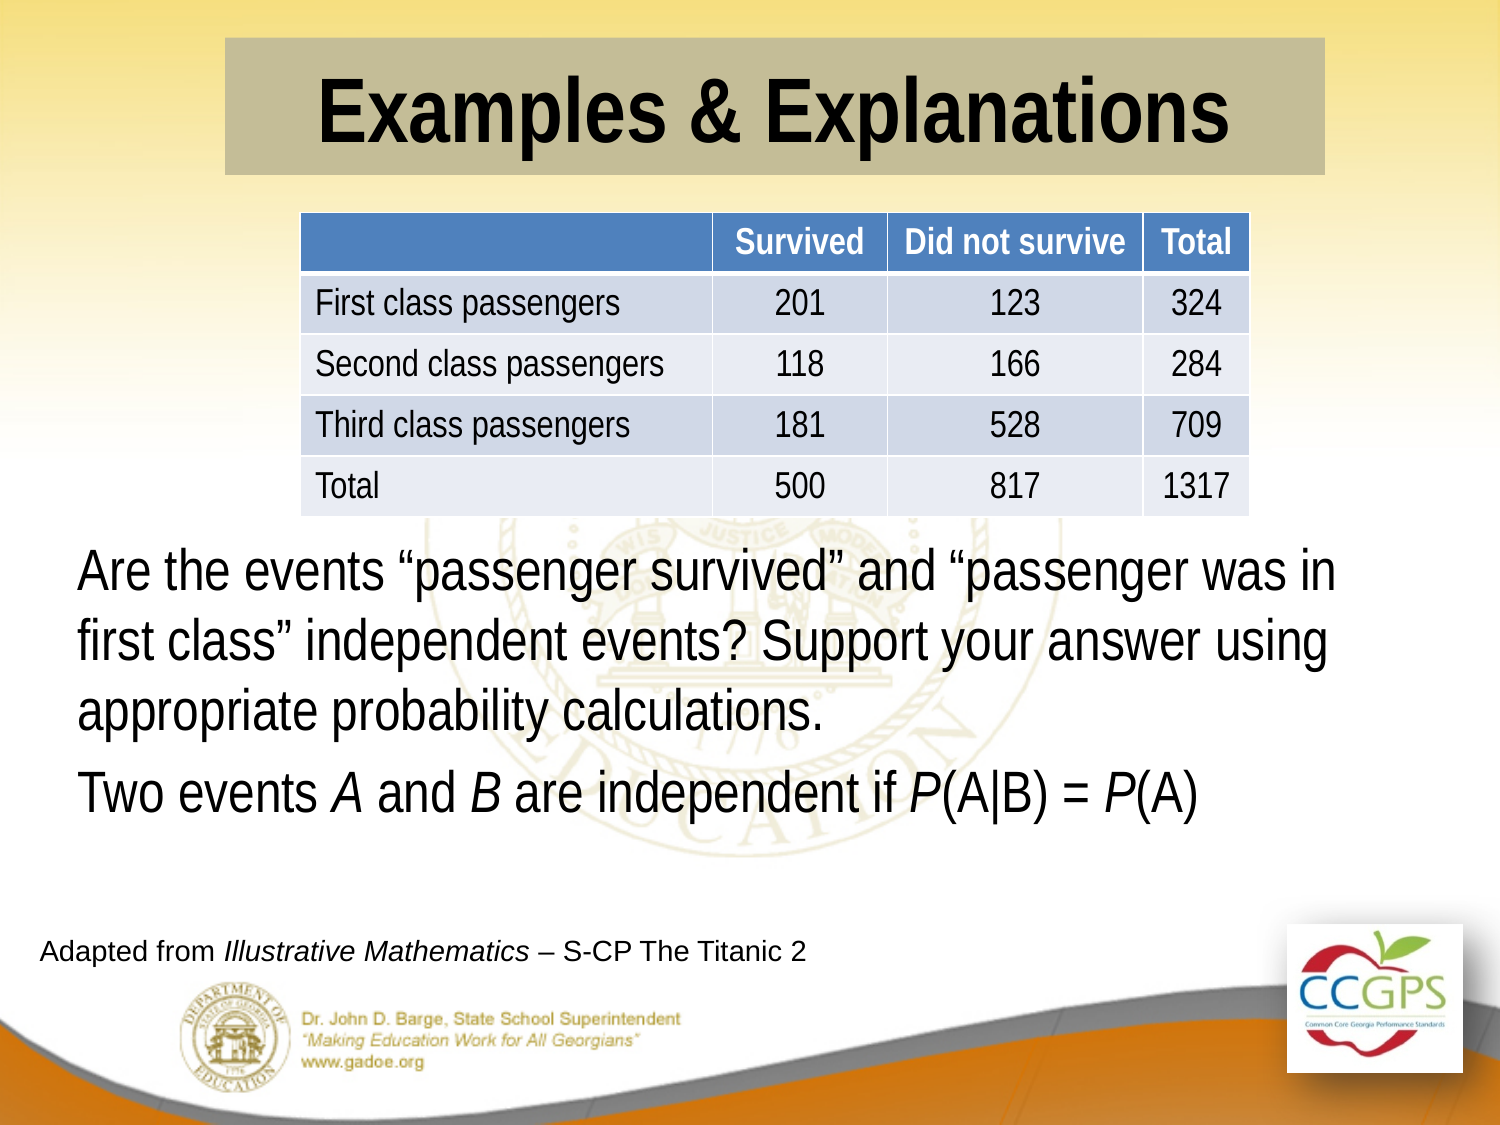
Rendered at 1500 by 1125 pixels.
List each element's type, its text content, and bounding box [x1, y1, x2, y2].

table_header Total [1144, 213, 1249, 271]
table_cell 201 [713, 276, 887, 333]
table_cell 123 [888, 276, 1142, 333]
table_cell 528 [888, 396, 1142, 455]
table_cell 817 [888, 457, 1142, 516]
table_cell 324 [1144, 276, 1249, 333]
table_header [301, 213, 712, 271]
table_cell 284 [1144, 335, 1249, 394]
table_cell 166 [888, 335, 1142, 394]
table_cell 1317 [1144, 457, 1249, 516]
table_cell 118 [713, 335, 887, 394]
subtitle Are the events “passenger survived” and “passenger was in first class” independent events? Support your answer using appropriate probability calculations. Two events A and B are independent if P(A|B) = P(A) [62, 524, 1438, 926]
table_cell Total [301, 457, 712, 516]
table_cell First class passengers [301, 276, 712, 333]
title Examples & Explanations [224, 37, 1326, 176]
text_box Adapted from Illustrative Mathematics – S-CP The Titanic 2 [24, 924, 1284, 975]
table_cell 500 [713, 457, 887, 516]
picture [0, 0, 1500, 1125]
table_cell 709 [1144, 396, 1249, 455]
table_header Did not survive [888, 213, 1142, 271]
table_cell Third class passengers [301, 396, 712, 455]
table_header Survived [713, 213, 887, 271]
table_cell Second class passengers [301, 335, 712, 394]
table_cell 181 [713, 396, 887, 455]
